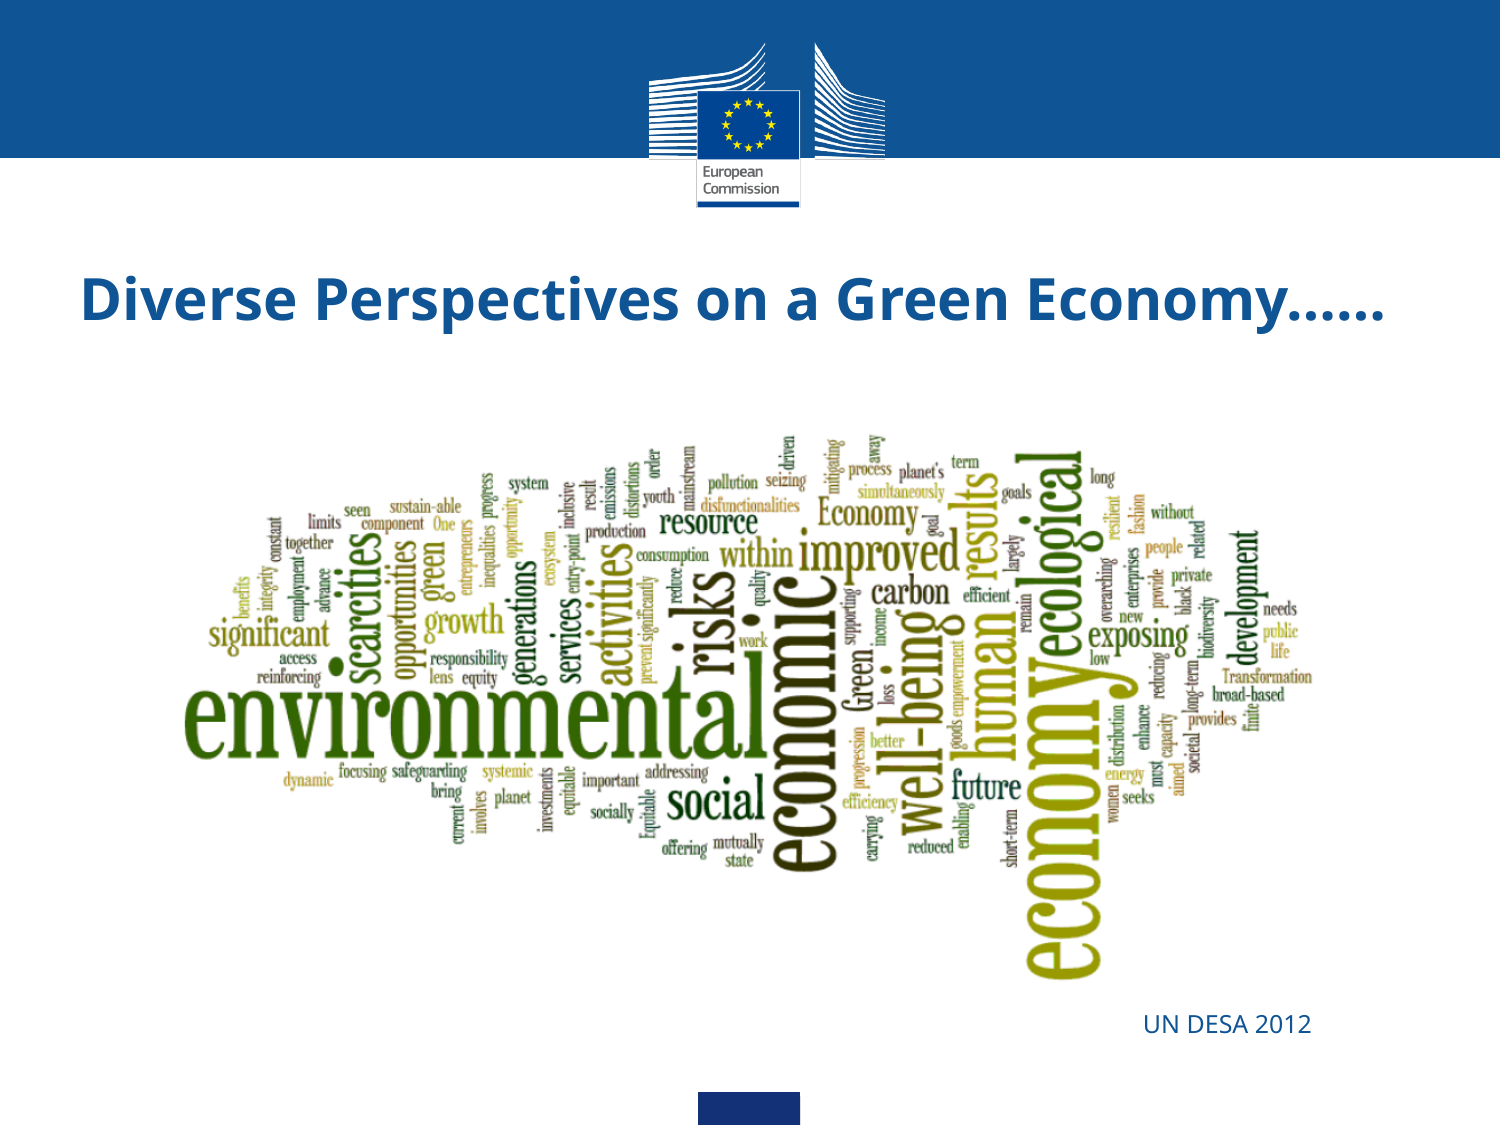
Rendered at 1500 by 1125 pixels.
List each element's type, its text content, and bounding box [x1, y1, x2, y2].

title Diverse Perspectives on a Green Economy…… [64, 219, 1415, 374]
picture [649, 42, 885, 208]
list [176, 408, 1324, 988]
text_box UN DESA 2012 [1127, 1001, 1376, 1047]
